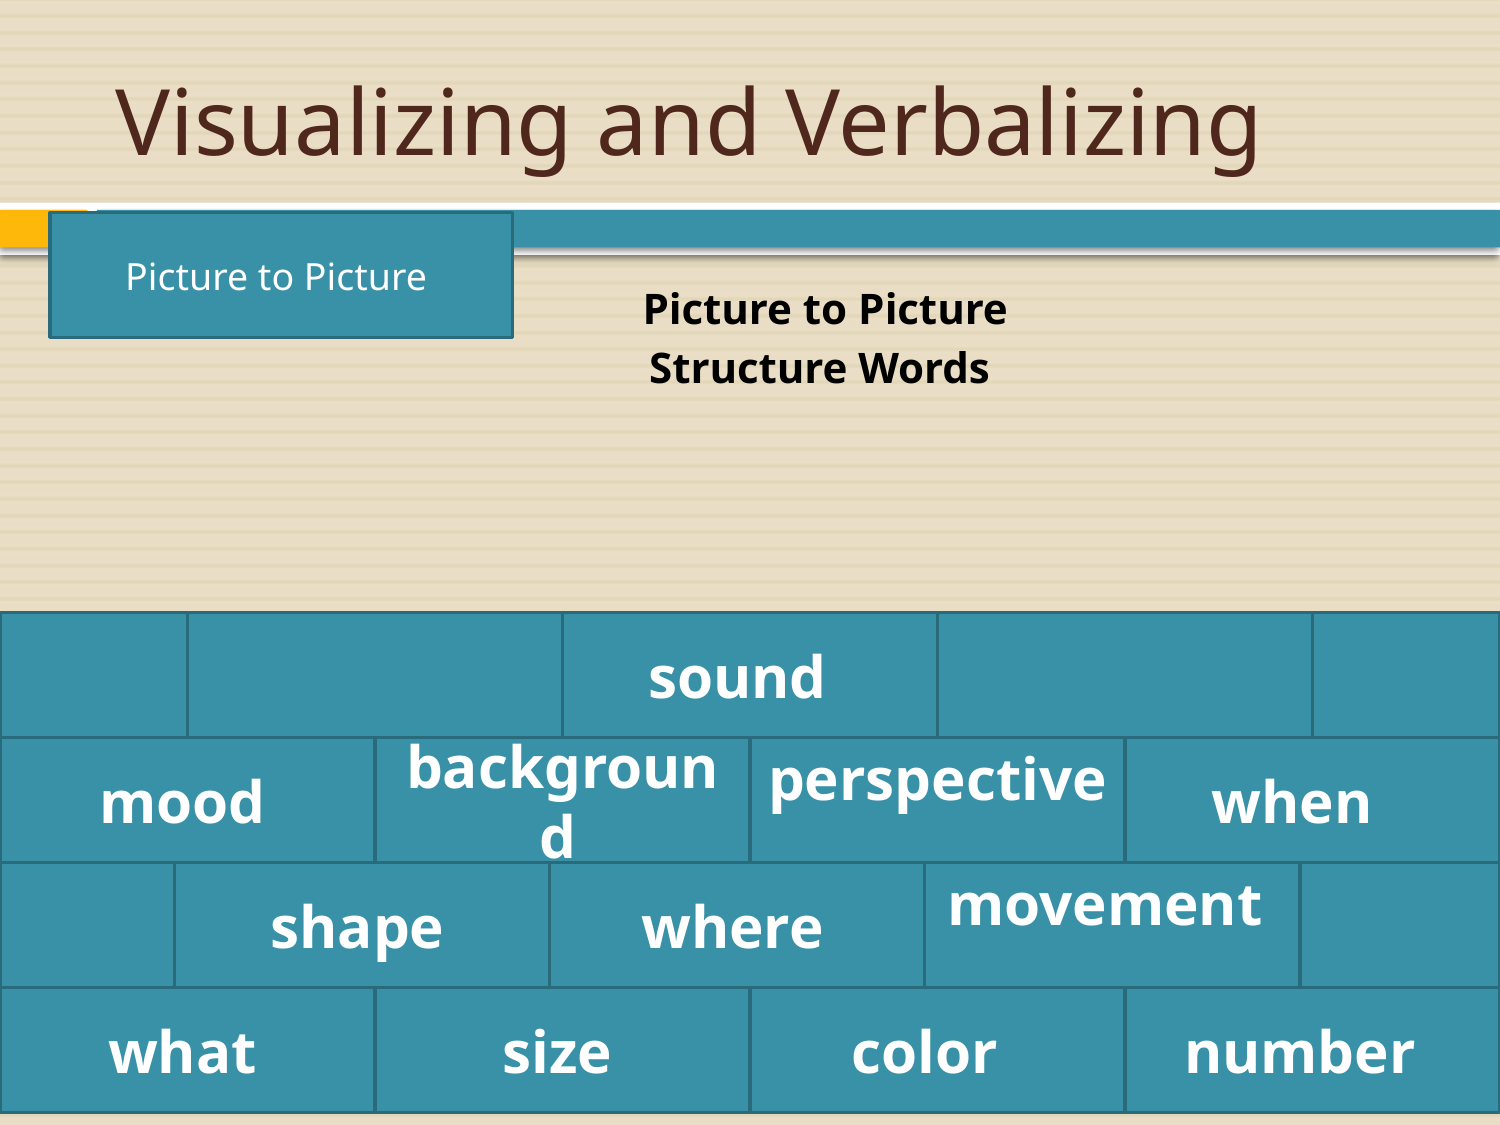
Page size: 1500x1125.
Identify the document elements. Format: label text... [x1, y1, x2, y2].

text_box background [373, 739, 748, 864]
text_box mood [0, 739, 373, 864]
text_box Picture to Picture [48, 211, 514, 339]
text_box [1311, 611, 1500, 739]
text_box where [548, 864, 923, 989]
text_box [189, 611, 561, 739]
text_box when [1123, 739, 1500, 864]
text_box [0, 611, 189, 739]
text_box [936, 611, 1311, 739]
text_box shape [176, 864, 548, 989]
text_box size [373, 989, 748, 1114]
title Visualizing and Verbalizing [100, 37, 1439, 201]
text_box number [1123, 989, 1500, 1114]
text_box color [748, 989, 1123, 1114]
text_box sound [561, 611, 936, 739]
list Picture to Picture Structure Words [312, 274, 1338, 401]
text_box perspective [748, 739, 1123, 864]
text_box [0, 864, 176, 989]
text_box movement [923, 864, 1298, 989]
text_box [1298, 864, 1500, 989]
text_box what [0, 989, 373, 1114]
